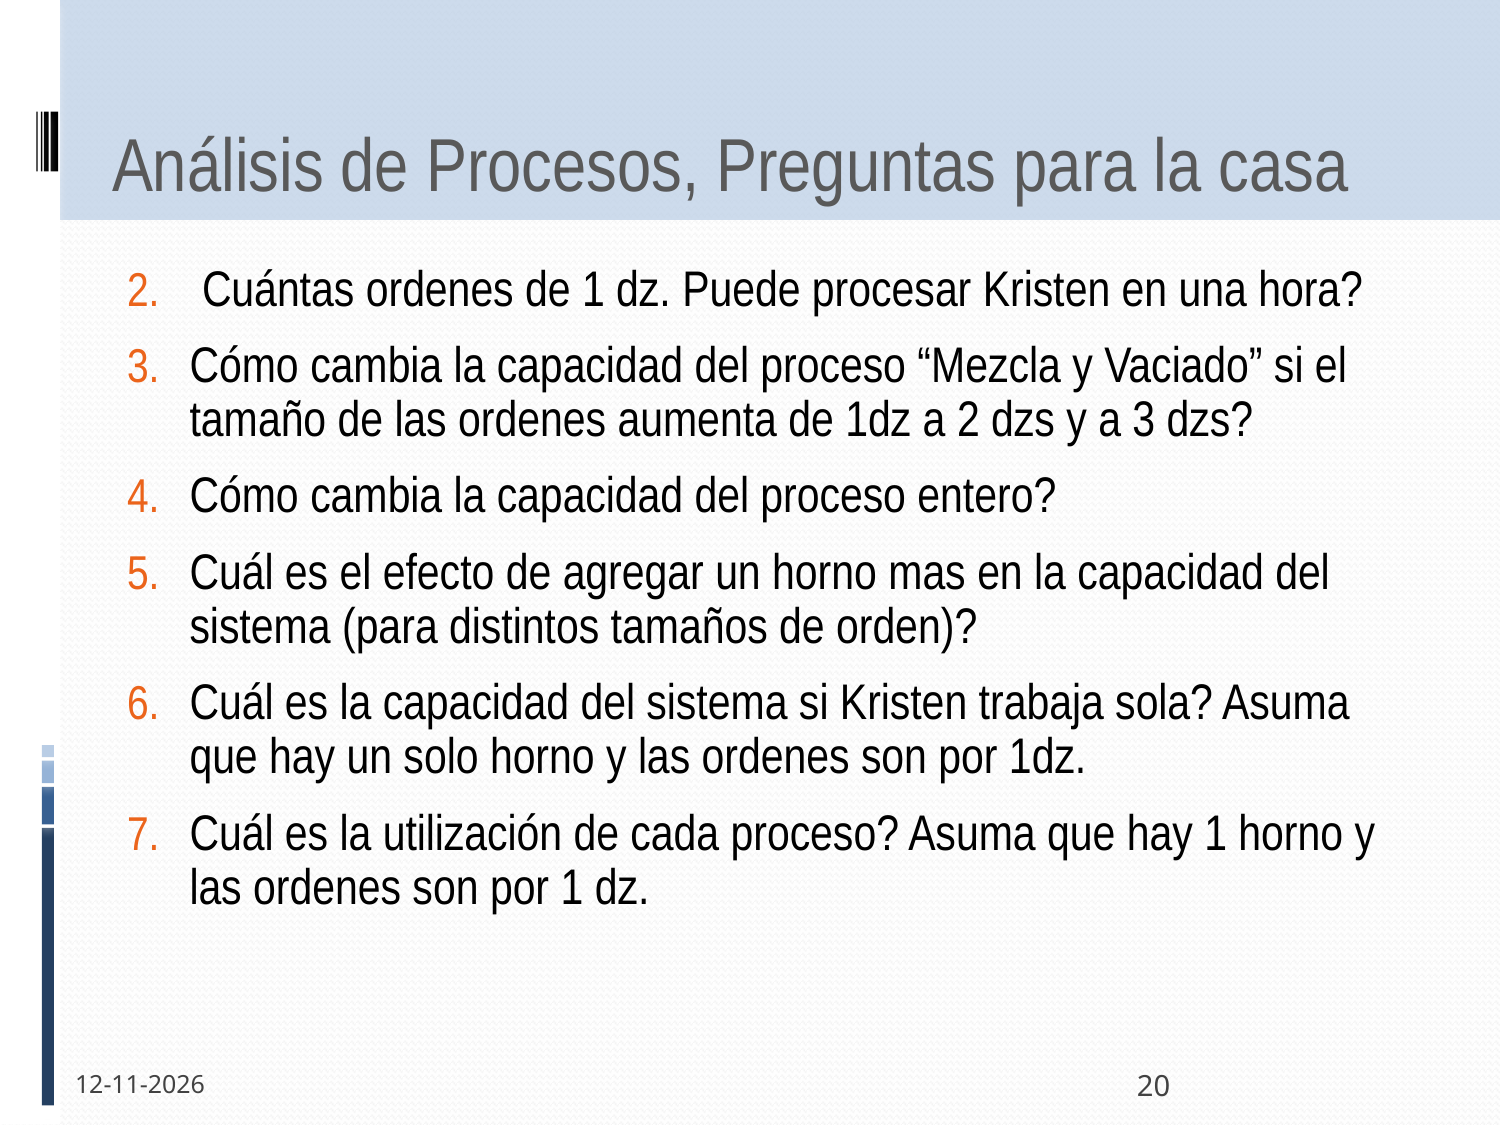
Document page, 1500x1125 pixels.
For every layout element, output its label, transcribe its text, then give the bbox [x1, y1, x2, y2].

slide_number 20 [1045, 1046, 1171, 1107]
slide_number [75, 1042, 243, 1103]
list Cuántas ordenes de 1 dz. Puede procesar Kristen en una hora? Cómo cambia la capacidad del proceso “Mezcla y Vaciado” si el tamaño de las ordenes aumenta de 1dz a 2 dzs y a 3 dzs? Cómo cambia la capacidad del proceso entero? Cuál es el efecto de agregar un horno mas en la capacidad del sistema (para distintos tamaños de orden)? Cuál es la capacidad del sistema si Kristen trabaja sola? Asuma que hay un solo horno y las ordenes son por 1dz. Cuál es la utilización de cada proceso? Asuma que hay 1 horno y las ordenes son por 1 dz. [111, 255, 1436, 1038]
title Análisis de Procesos, Preguntas para la casa [111, 18, 1436, 207]
